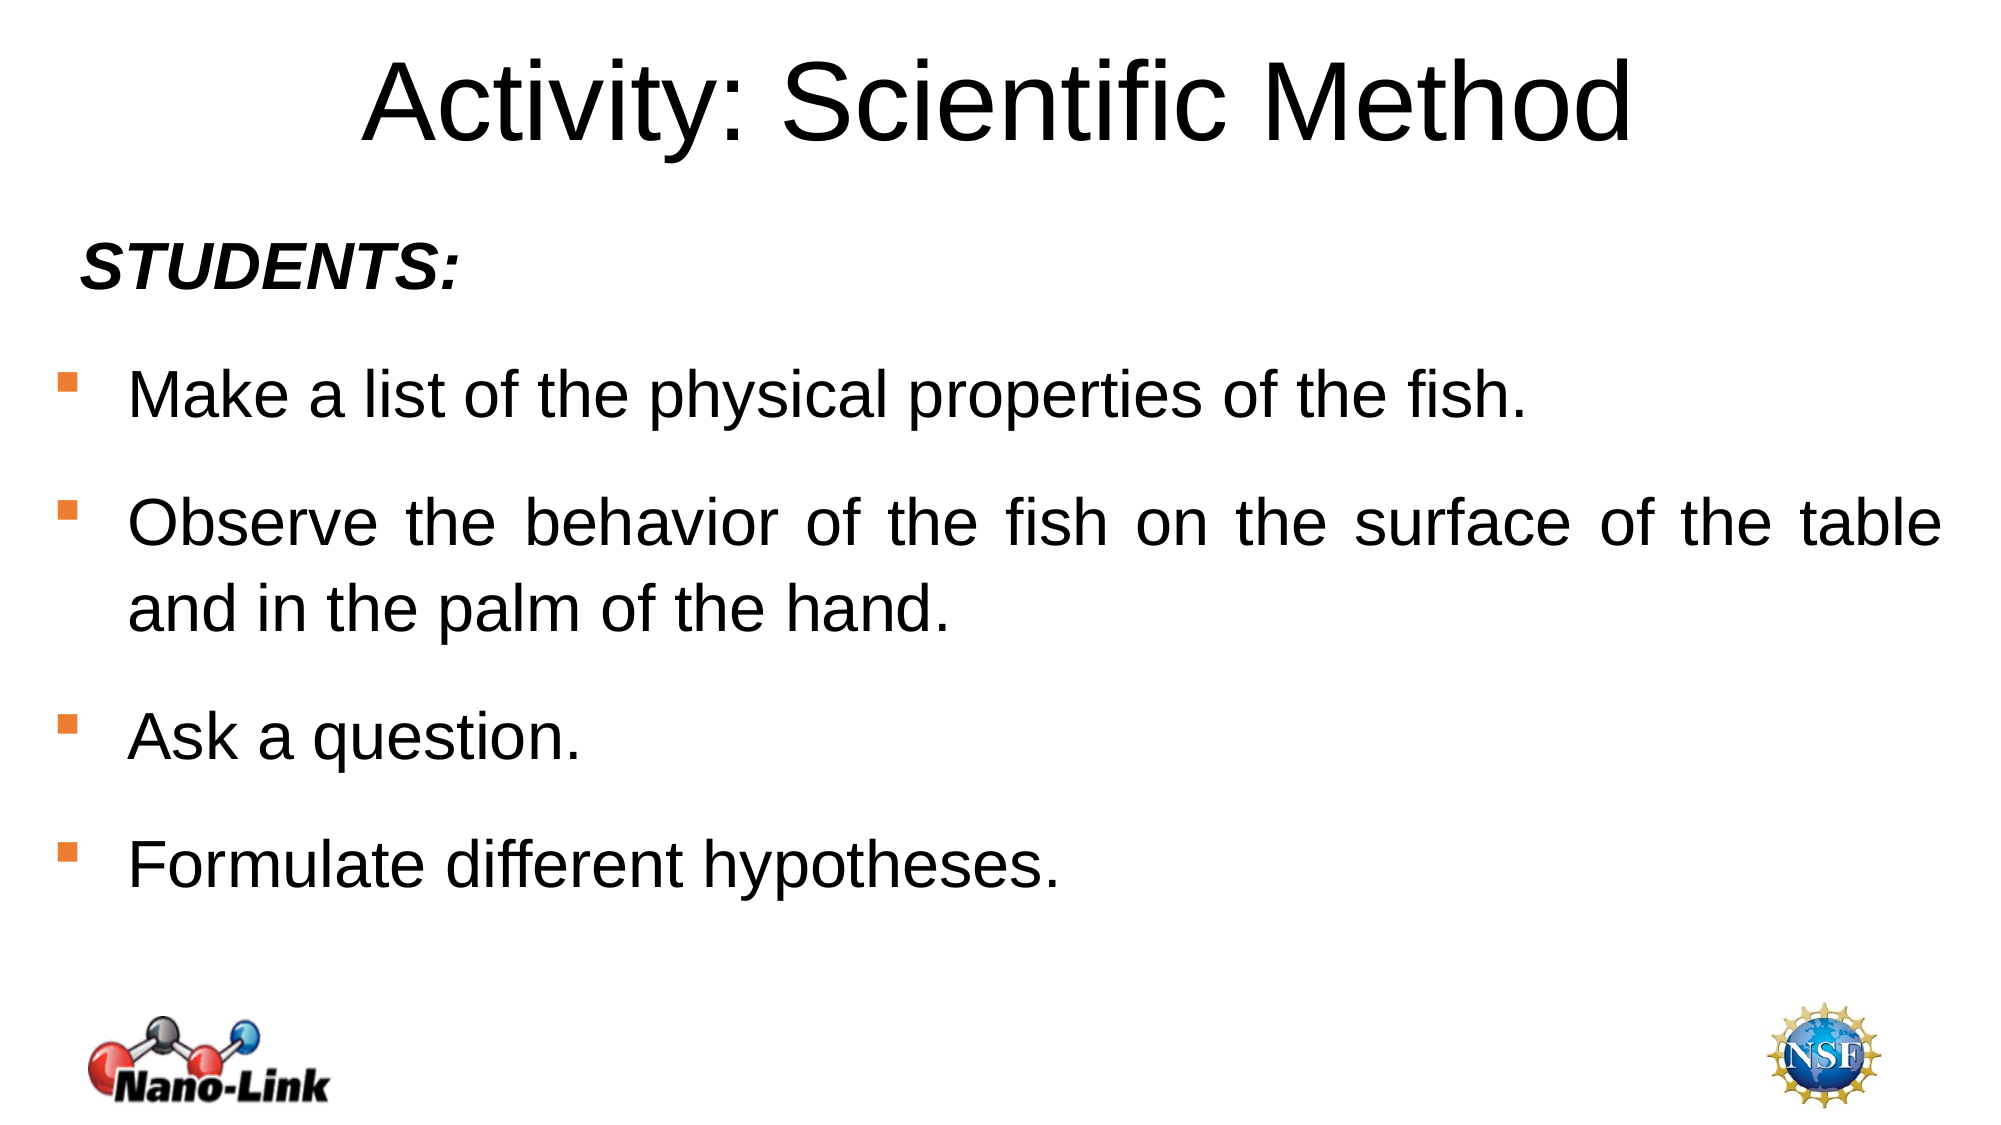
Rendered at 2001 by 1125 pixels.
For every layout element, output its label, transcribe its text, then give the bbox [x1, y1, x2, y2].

picture [1765, 1000, 1882, 1109]
picture [88, 1016, 337, 1109]
text_box Activity: Scientific Method [0, 24, 2000, 187]
text_box STUDENTS: Make a list of the physical properties of the fish. Observe the behavior of the fish on the surface of the table and in the palm of the hand. Ask a question. Formulate different hypotheses. [37, 209, 1961, 909]
